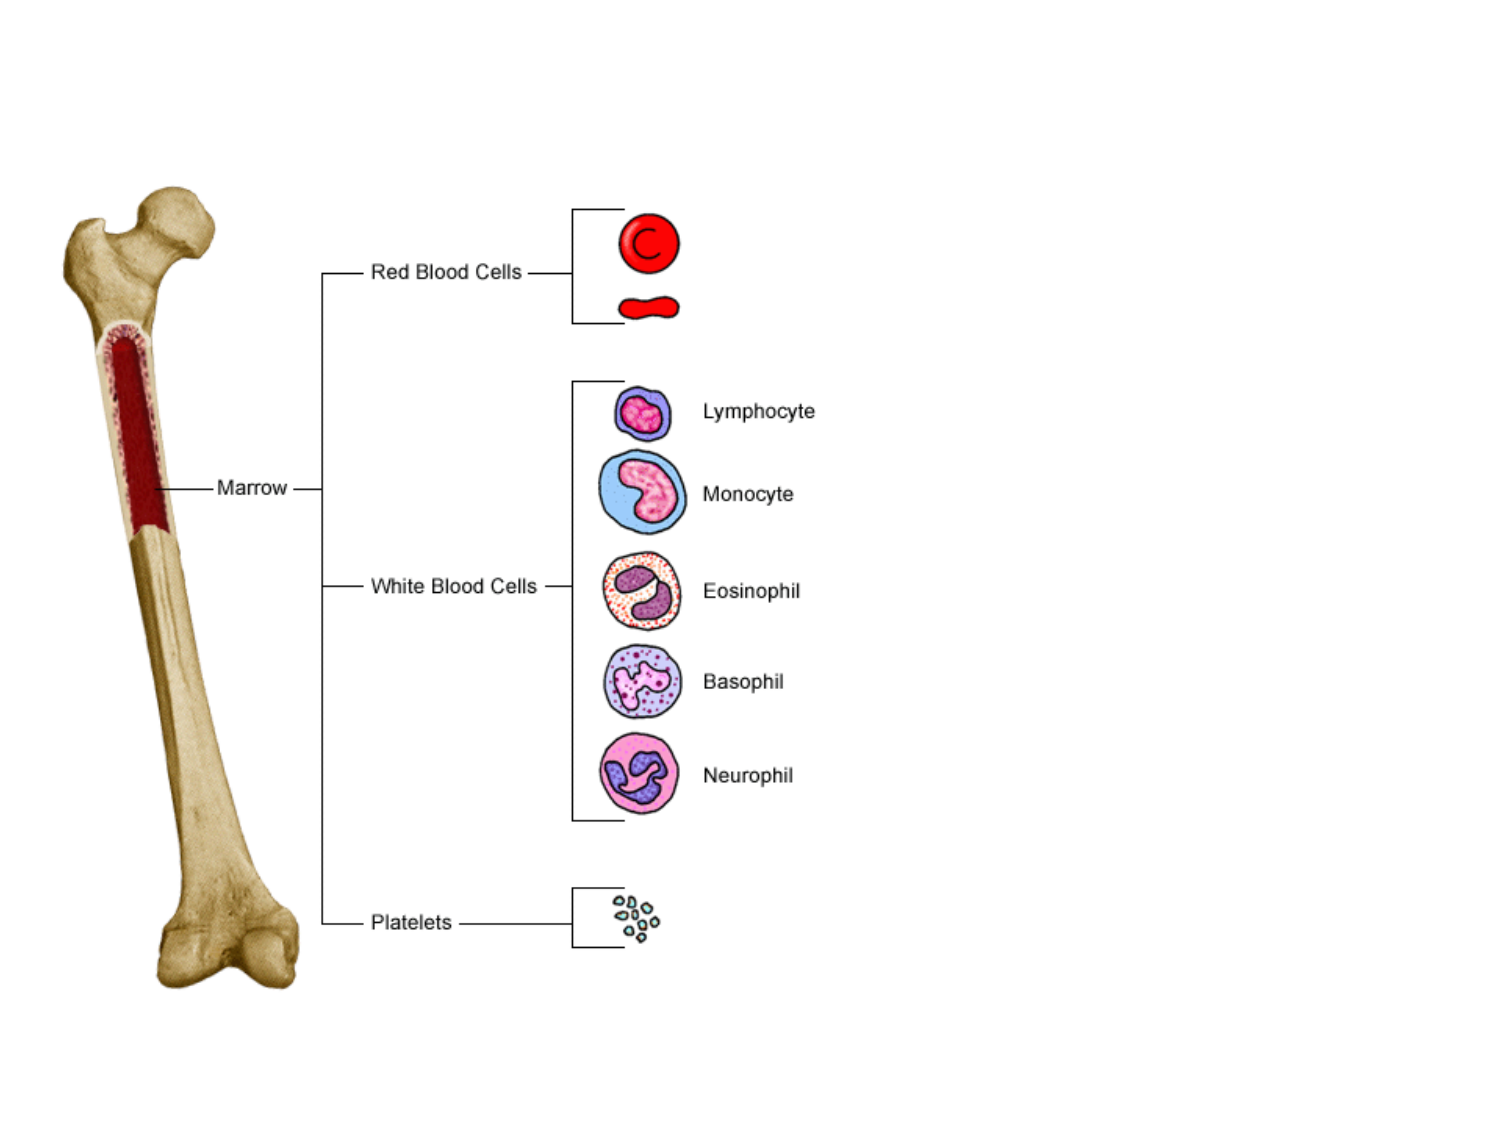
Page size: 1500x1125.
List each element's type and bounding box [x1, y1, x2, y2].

picture [37, 162, 866, 1023]
